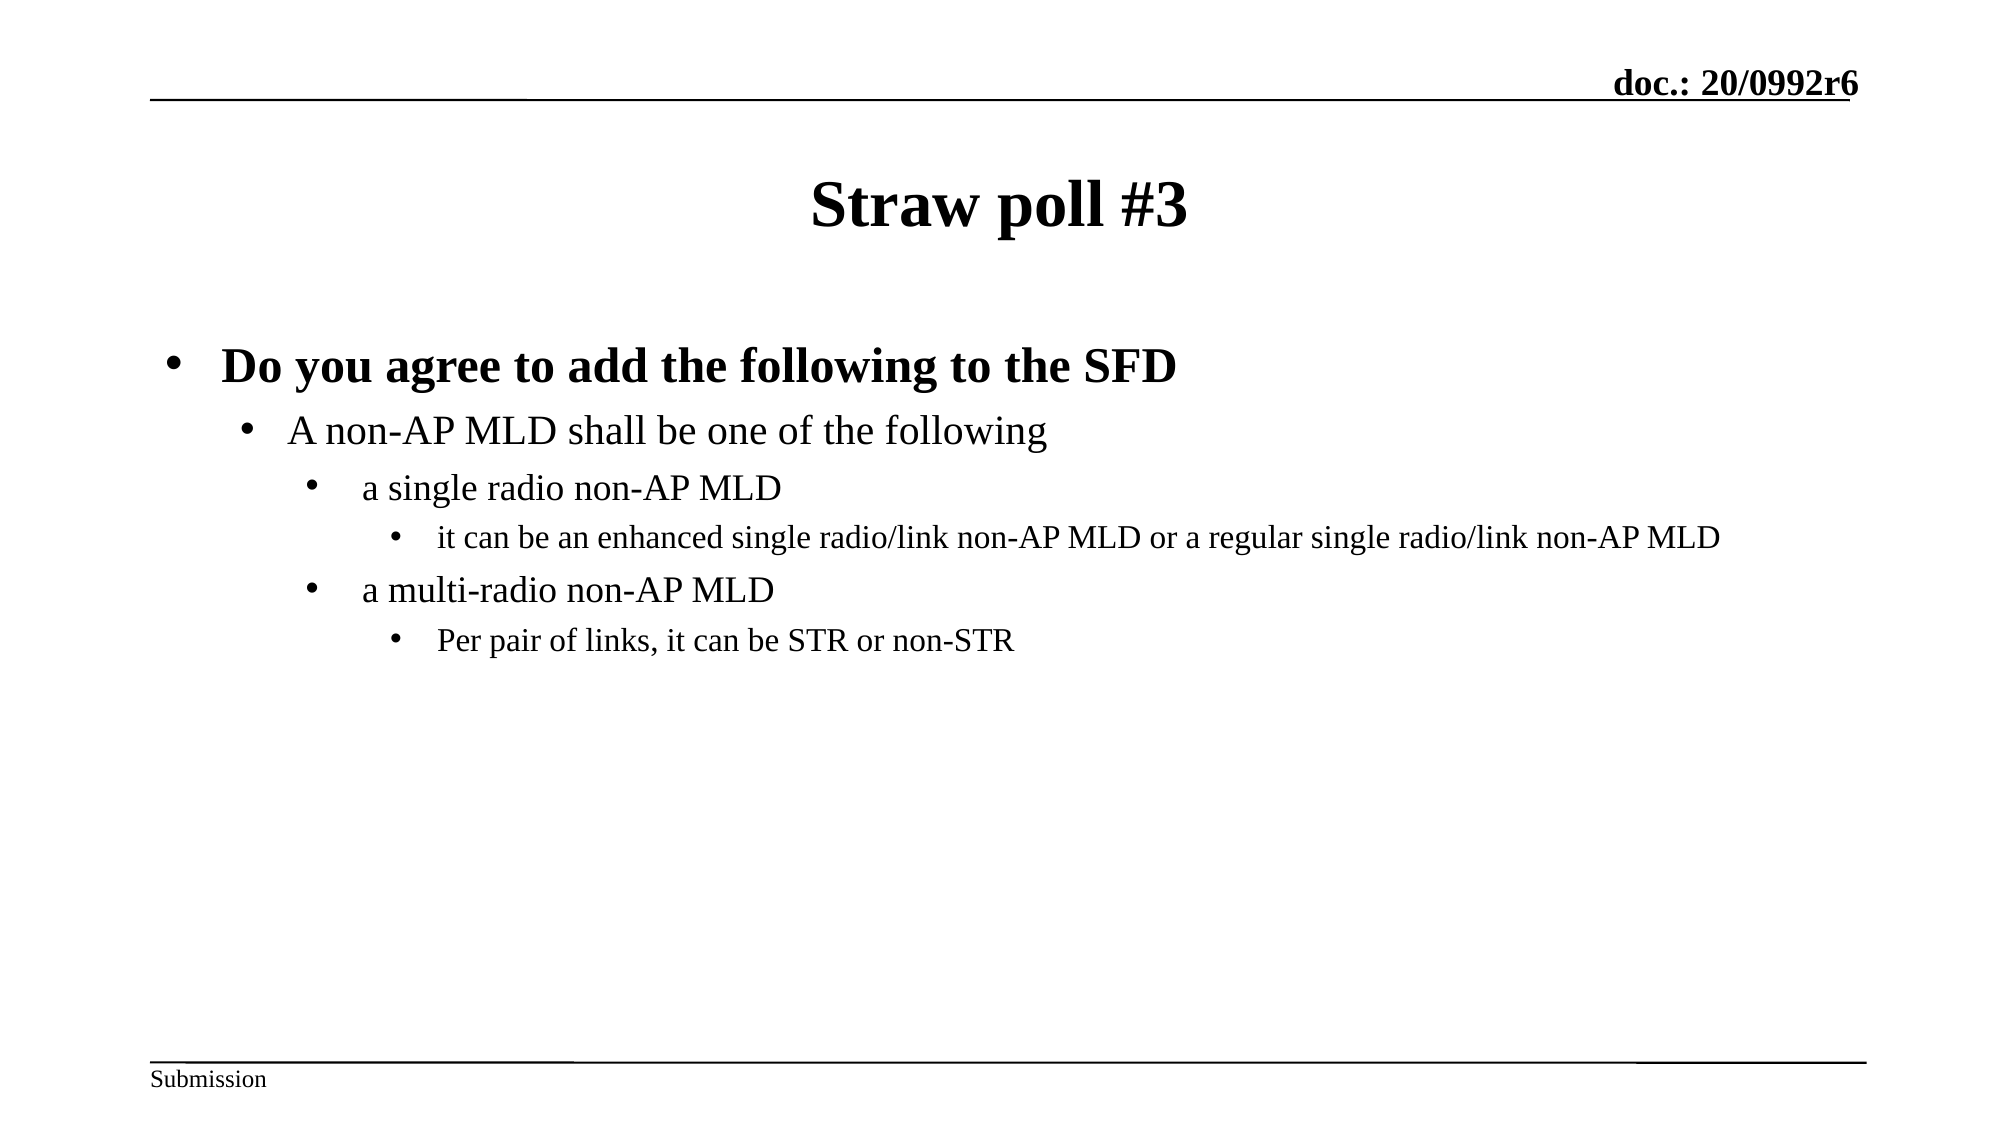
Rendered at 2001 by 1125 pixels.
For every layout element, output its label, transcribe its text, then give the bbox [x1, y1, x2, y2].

list Do you agree to add the following to the SFD A non-AP MLD shall be one of the following a single radio non-AP MLD it can be an enhanced single radio/link non-AP MLD or a regular single radio/link non-AP MLD a multi-radio non-AP MLD Per pair of links, it can be STR or non-STR [149, 324, 1850, 1000]
title Straw poll #3 [149, 112, 1850, 288]
